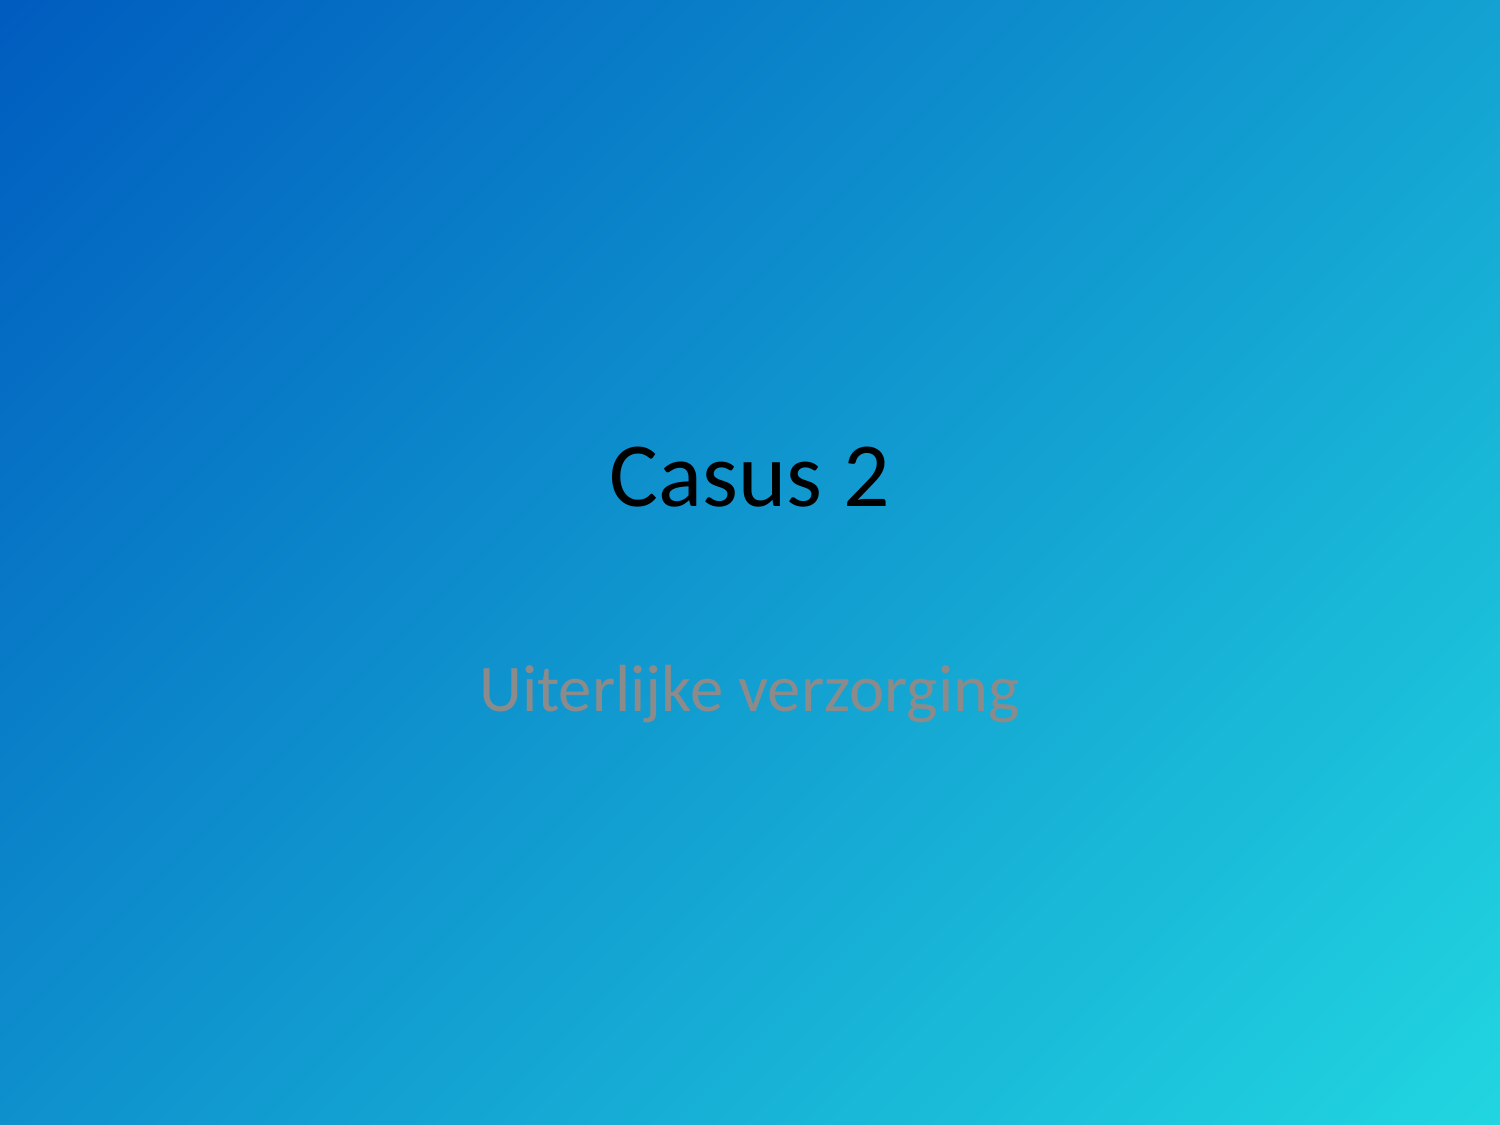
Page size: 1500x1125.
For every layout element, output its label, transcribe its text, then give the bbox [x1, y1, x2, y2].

subtitle Uiterlijke verzorging [225, 637, 1275, 925]
title Casus 2 [112, 349, 1388, 591]
